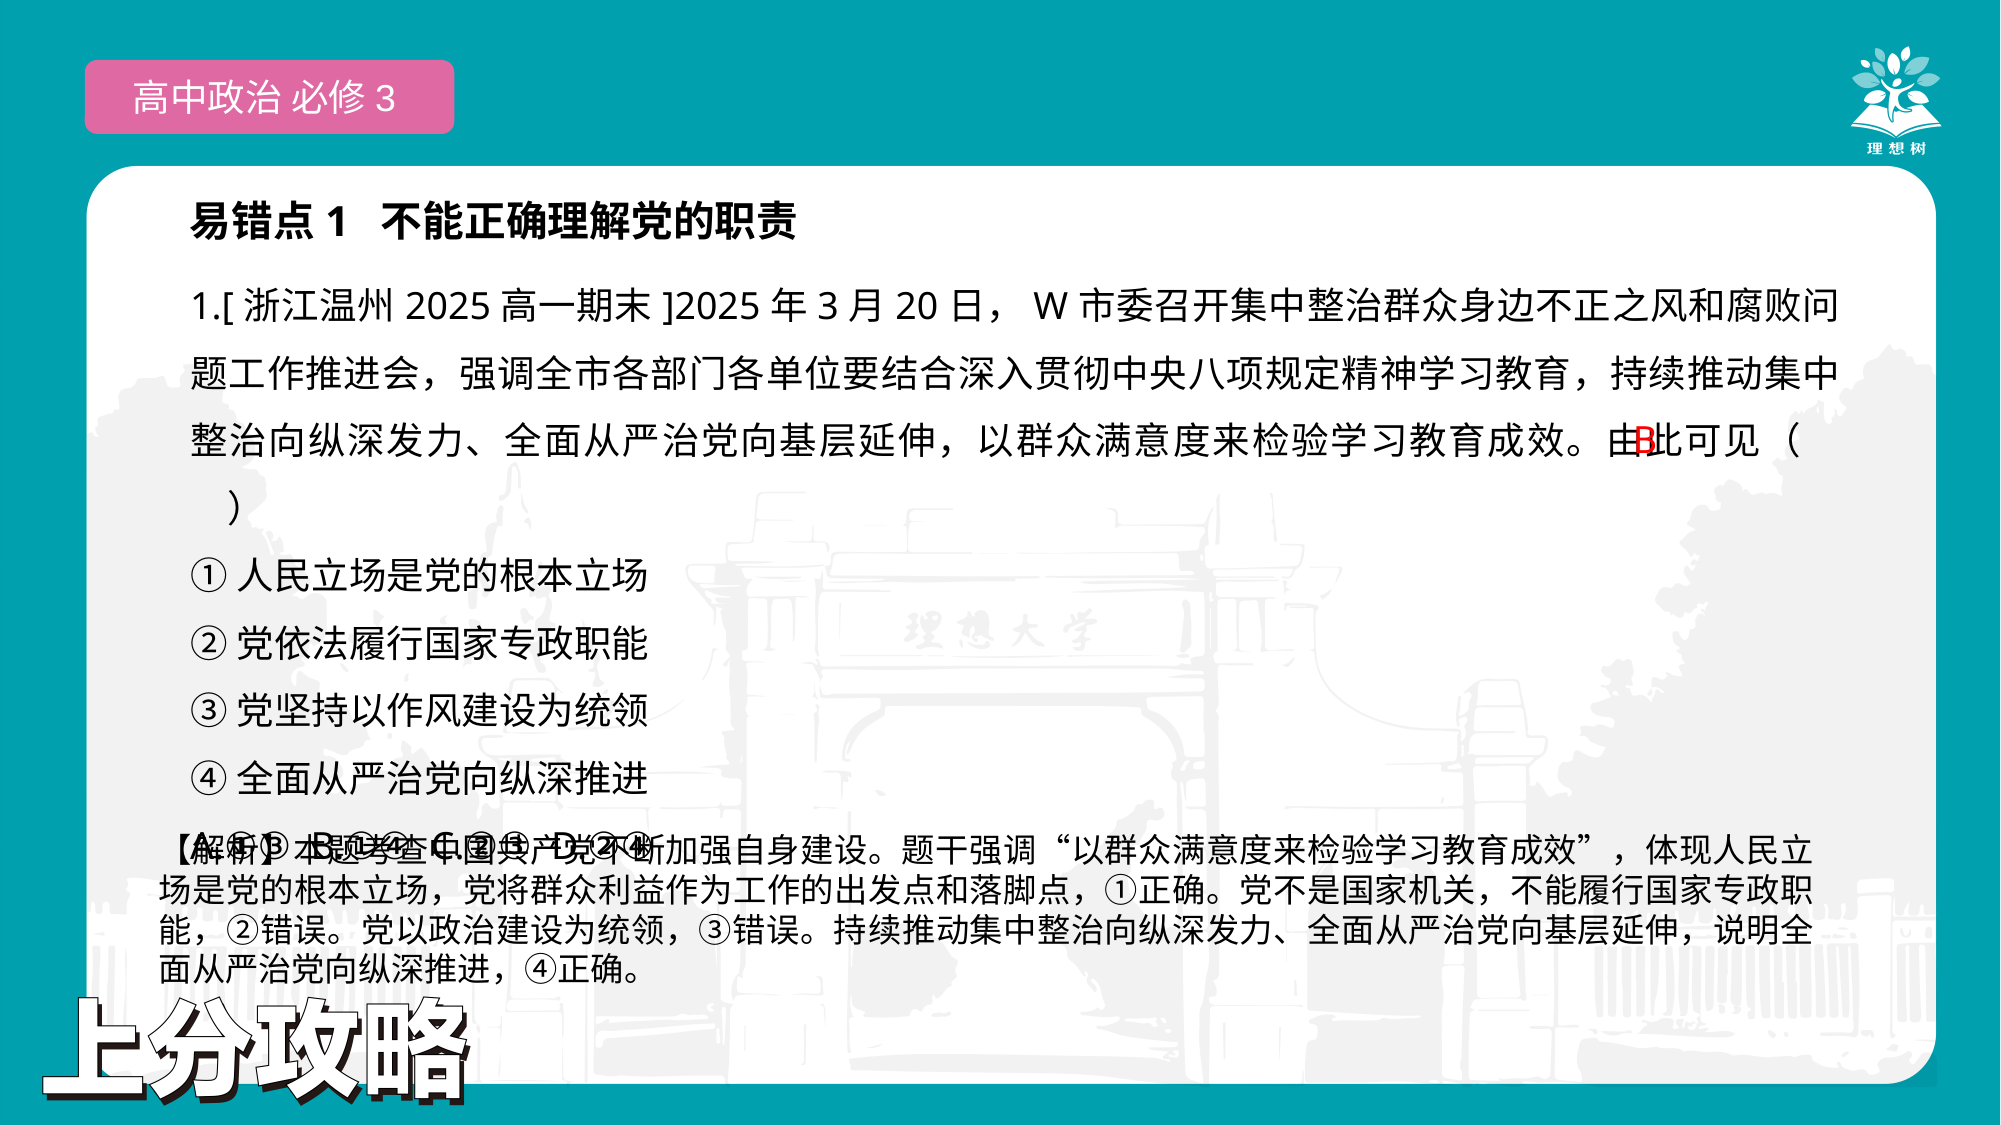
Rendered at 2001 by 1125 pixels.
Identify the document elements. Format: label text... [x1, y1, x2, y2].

text_box 1.[浙江温州2025高一期末]2025年3月20日，W市委召开集中整治群众身边不正之风和腐败问题工作推进会，强调全市各部门各单位要结合深入贯彻中央八项规定精神学习教育，持续推动集中整治向纵深发力、全面从严治党向基层延伸，以群众满意度来检验学习教育成效。由此可见（ ） ①人民立场是党的根本立场 ②党依法履行国家专政职能 ③党坚持以作风建设为统领 ④全面从严治党向纵深推进 A.①③ B.①④ C.②③ D.②④ [175, 252, 1855, 829]
text_box 高中政治 必修3 [83, 58, 456, 135]
picture [0, 0, 2001, 1125]
text_box B [1608, 386, 1726, 469]
text_box 易错点1 不能正确理解党的职责 [175, 186, 1221, 252]
text_box 【解析】本题考查中国共产党不断加强自身建设。题干强调“以群众满意度来检验学习教育成效”，体现人民立场是党的根本立场，党将群众利益作为工作的出发点和落脚点，①正确。党不是国家机关，不能履行国家专政职能，②错误。党以政治建设为统领，③错误。持续推动集中整治向纵深发力、全面从严治党向基层延伸，说明全面从严治党向纵深推进，④正确。 [143, 821, 1829, 996]
